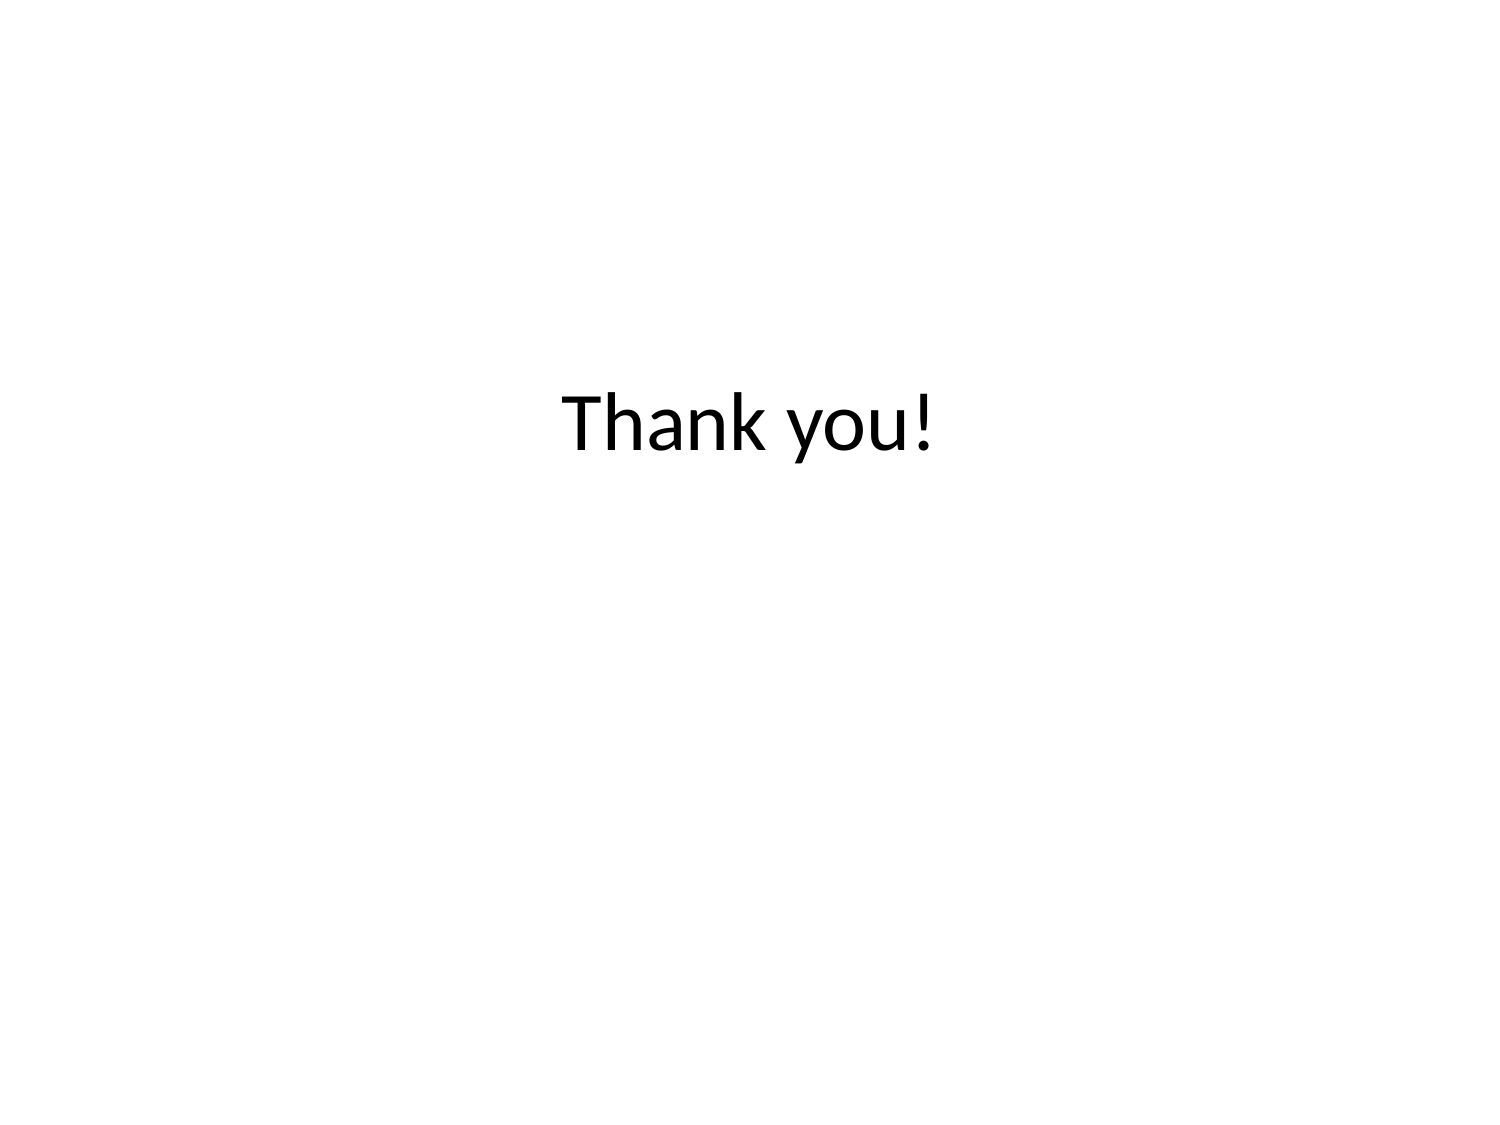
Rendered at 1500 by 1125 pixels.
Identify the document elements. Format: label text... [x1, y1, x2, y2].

list Thank you! [75, 262, 1425, 1005]
